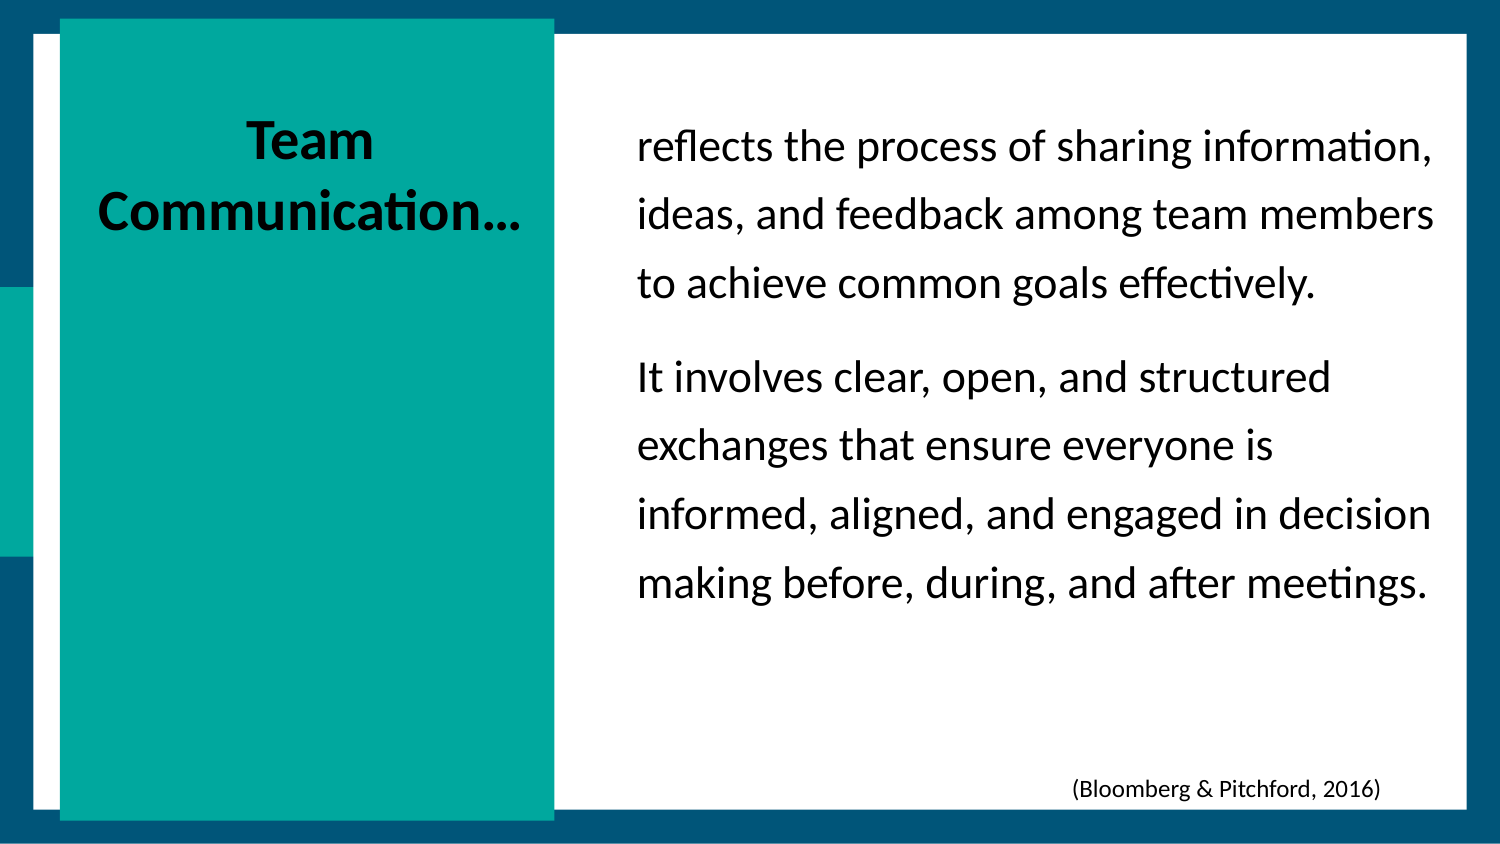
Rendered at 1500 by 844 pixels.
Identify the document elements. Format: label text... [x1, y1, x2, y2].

text_box (Bloomberg & Pitchford, 2016) [73, 764, 1397, 840]
title Team Communication… [86, 101, 524, 764]
list reflects the process of sharing information, ideas, and feedback among team members to achieve common goals effectively. It involves clear, open, and structured exchanges that ensure everyone is informed, aligned, and engaged in decision making before, during, and after meetings. [614, 101, 1442, 697]
